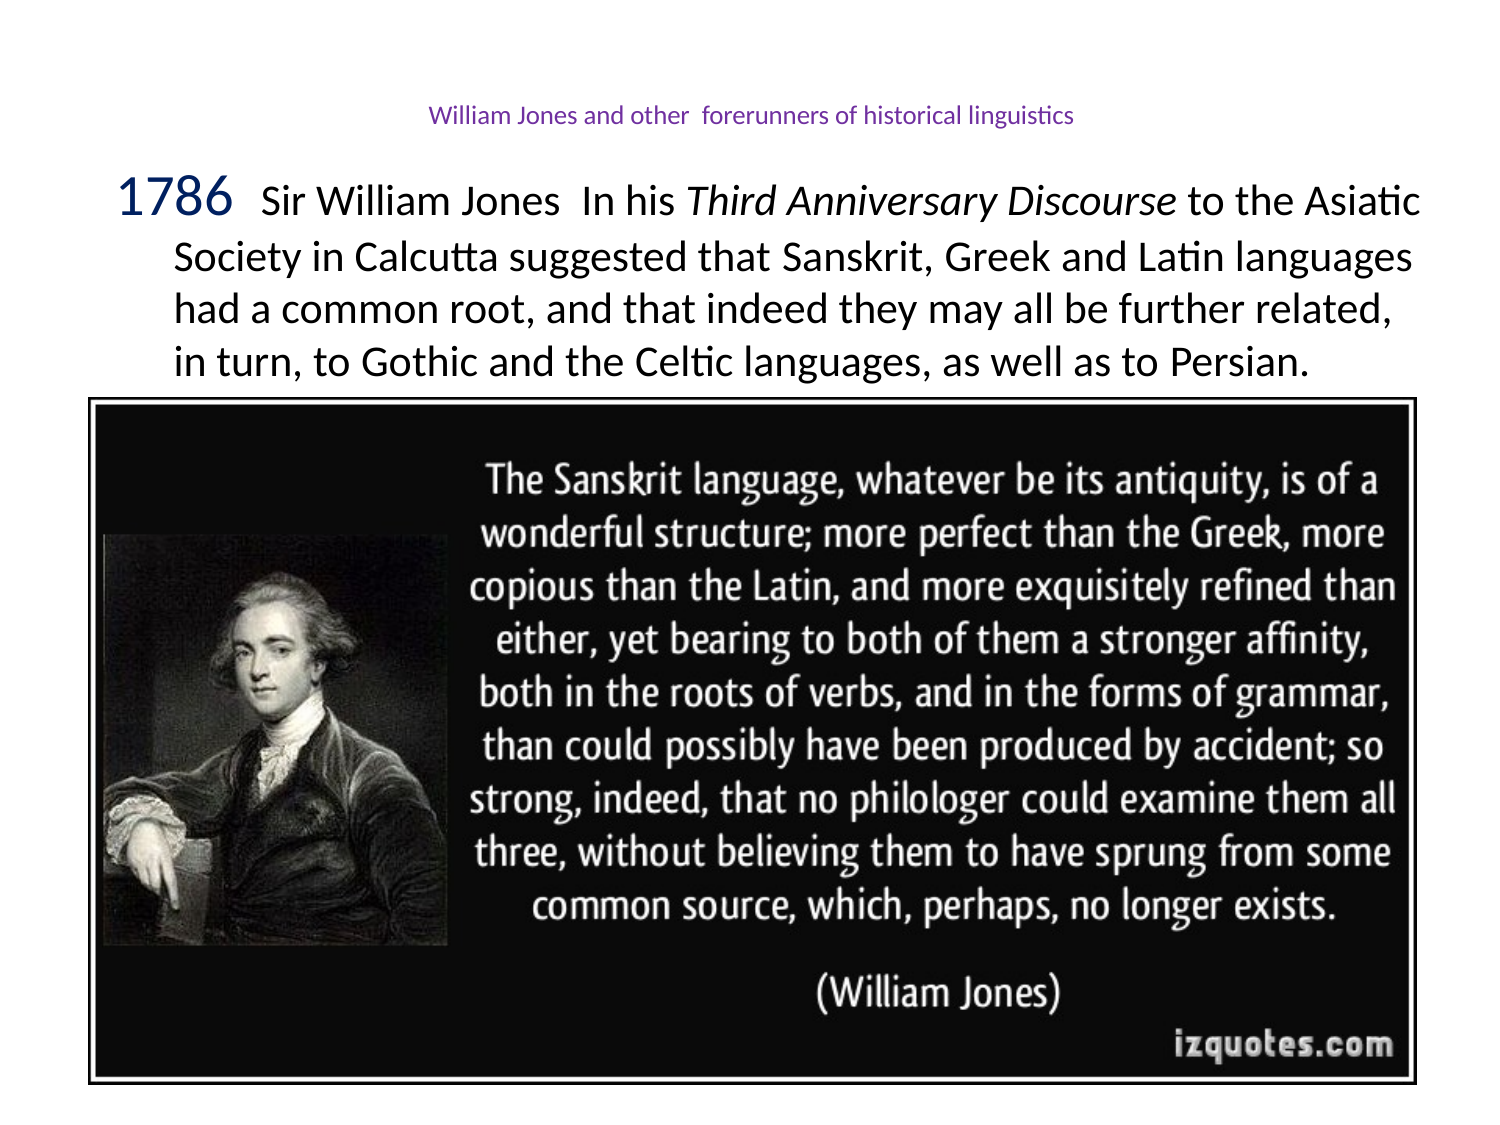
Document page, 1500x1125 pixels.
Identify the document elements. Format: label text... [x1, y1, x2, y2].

list 1786 Sir William Jones In his Third Anniversary Discourse to the Asiatic Society in Calcutta suggested that Sanskrit, Greek and Latin languages had a common root, and that indeed they may all be further related, in turn, to Gothic and the Celtic languages, as well as to Persian. [100, 149, 1451, 398]
picture [88, 396, 1417, 1085]
title William Jones and other forerunners of historical linguistics [76, 90, 1427, 138]
